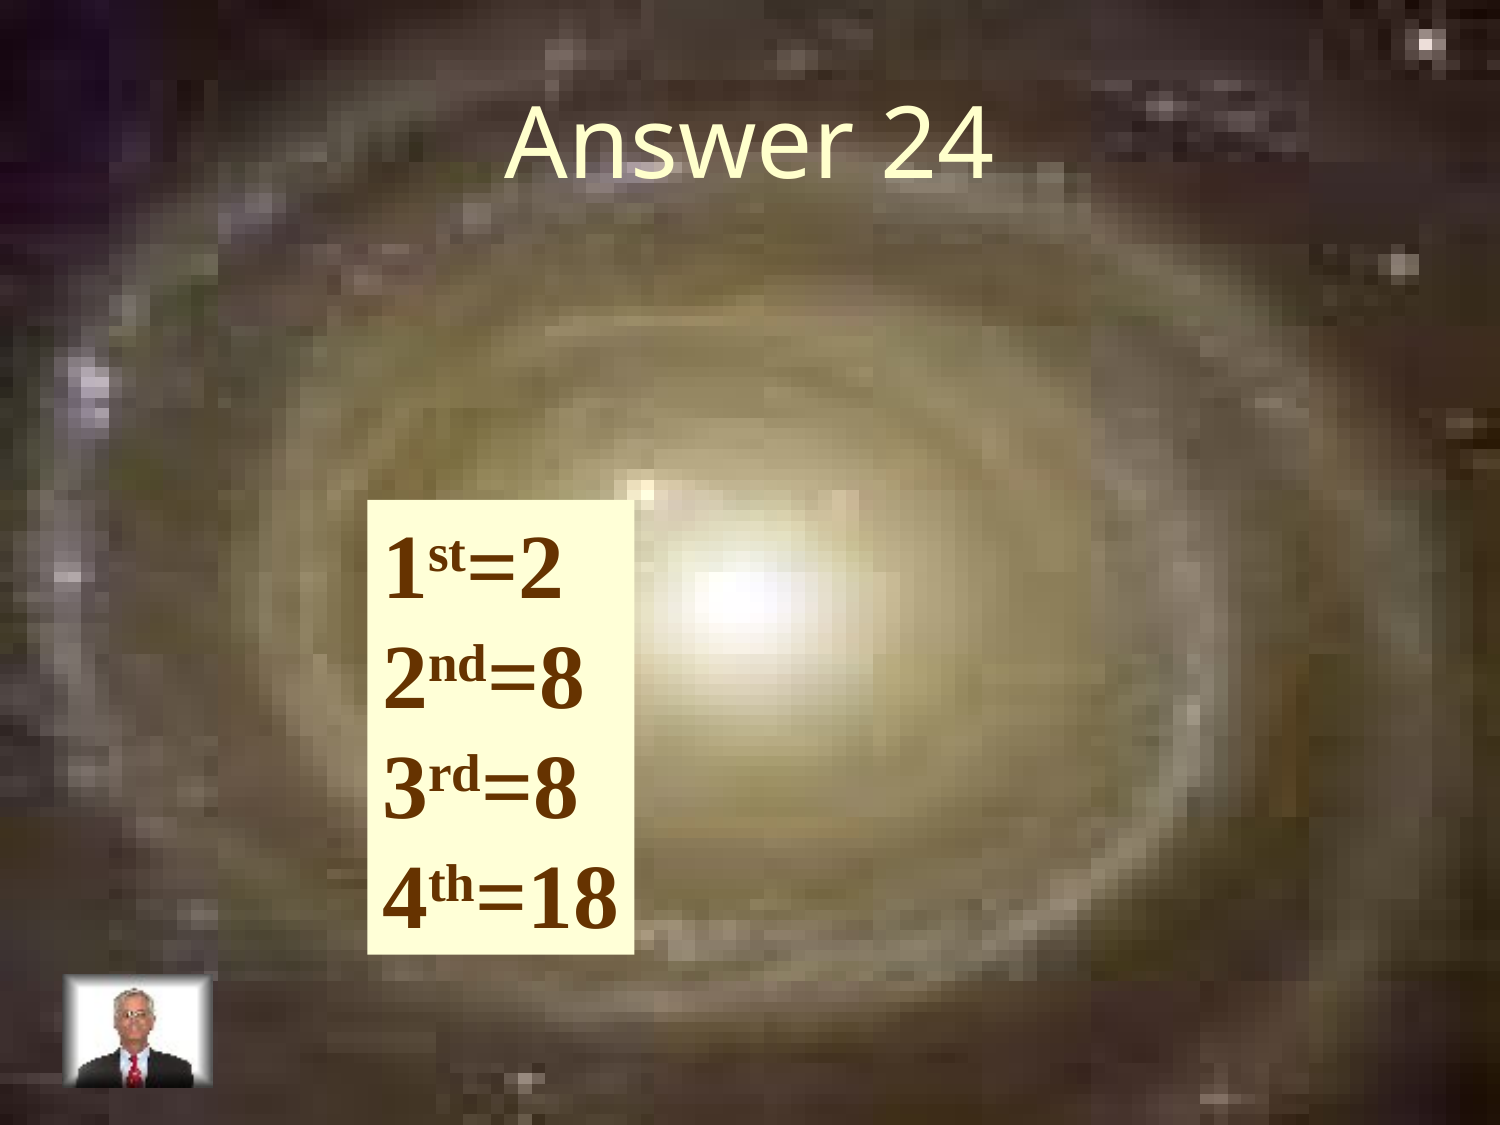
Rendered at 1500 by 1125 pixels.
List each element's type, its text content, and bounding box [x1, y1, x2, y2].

text_box 1st=2 2nd=8 3rd=8 4th=18 [367, 499, 635, 955]
title Answer 24 [74, 44, 1426, 233]
picture [0, 0, 1500, 1125]
